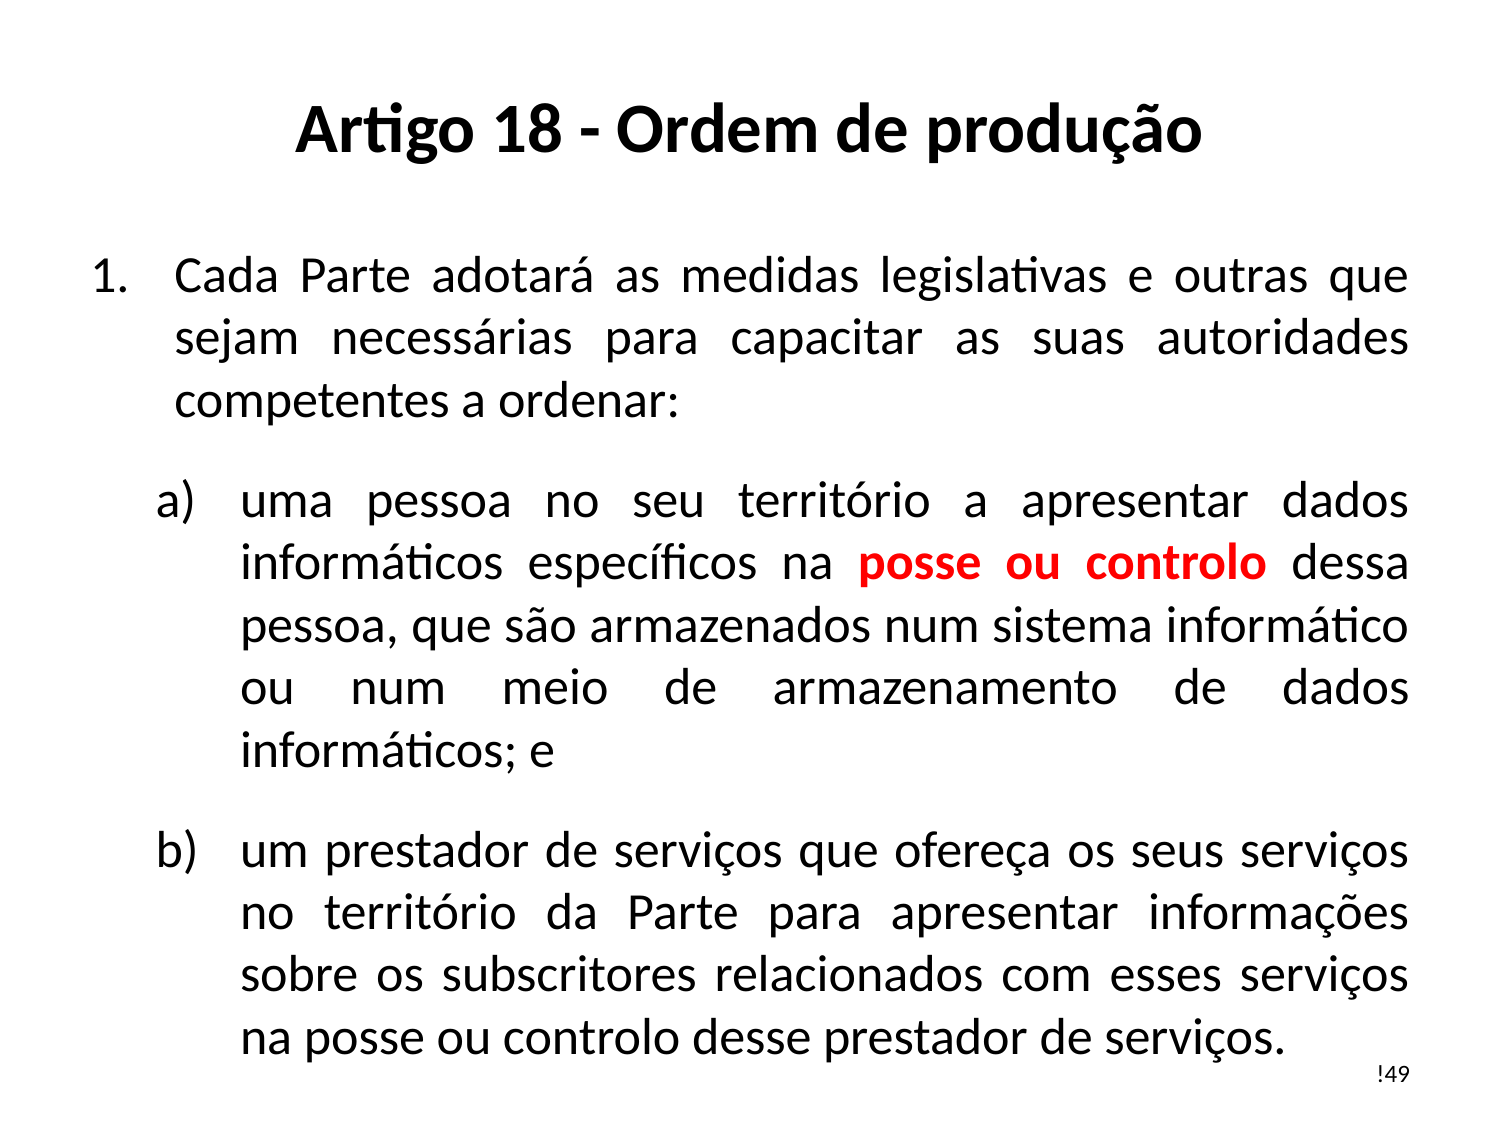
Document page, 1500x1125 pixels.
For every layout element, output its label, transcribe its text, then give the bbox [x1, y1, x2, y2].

slide_number !49 [1074, 1042, 1425, 1103]
list Cada Parte adotará as medidas legislativas e outras que sejam necessárias para capacitar as suas autoridades competentes a ordenar: uma pessoa no seu território a apresentar dados informáticos específicos na posse ou controlo dessa pessoa, que são armazenados num sistema informático ou num meio de armazenamento de dados informáticos; e um prestador de serviços que ofereça os seus serviços no território da Parte para apresentar informações sobre os subscritores relacionados com esses serviços na posse ou controlo desse prestador de serviços. [74, 232, 1426, 1053]
title Artigo 18 - Ordem de produção [74, 44, 1426, 204]
